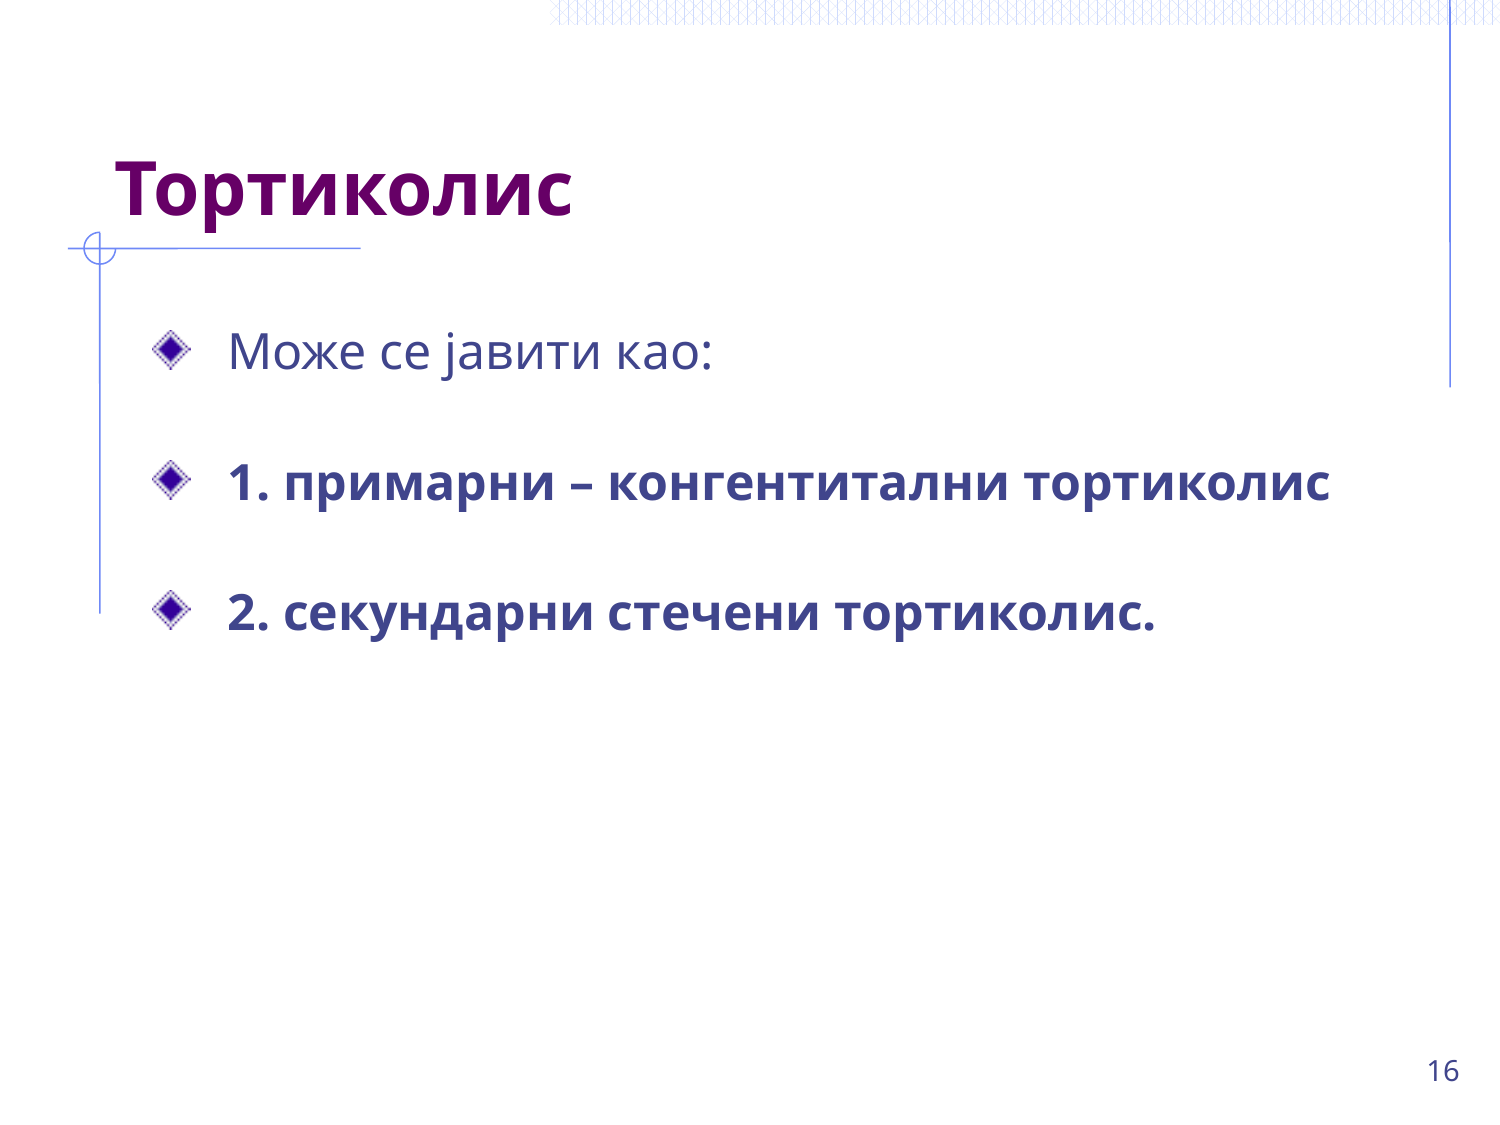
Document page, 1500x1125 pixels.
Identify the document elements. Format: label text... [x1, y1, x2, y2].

picture [152, 330, 191, 370]
list Може се јавити као: 1. примарни – конгентитални тортиколис 2. секундарни стечени тортиколис. [137, 312, 1413, 988]
picture [152, 460, 191, 500]
title Тортиколис [99, 49, 1376, 238]
slide_number 16 [1162, 1025, 1475, 1100]
picture [152, 590, 191, 630]
